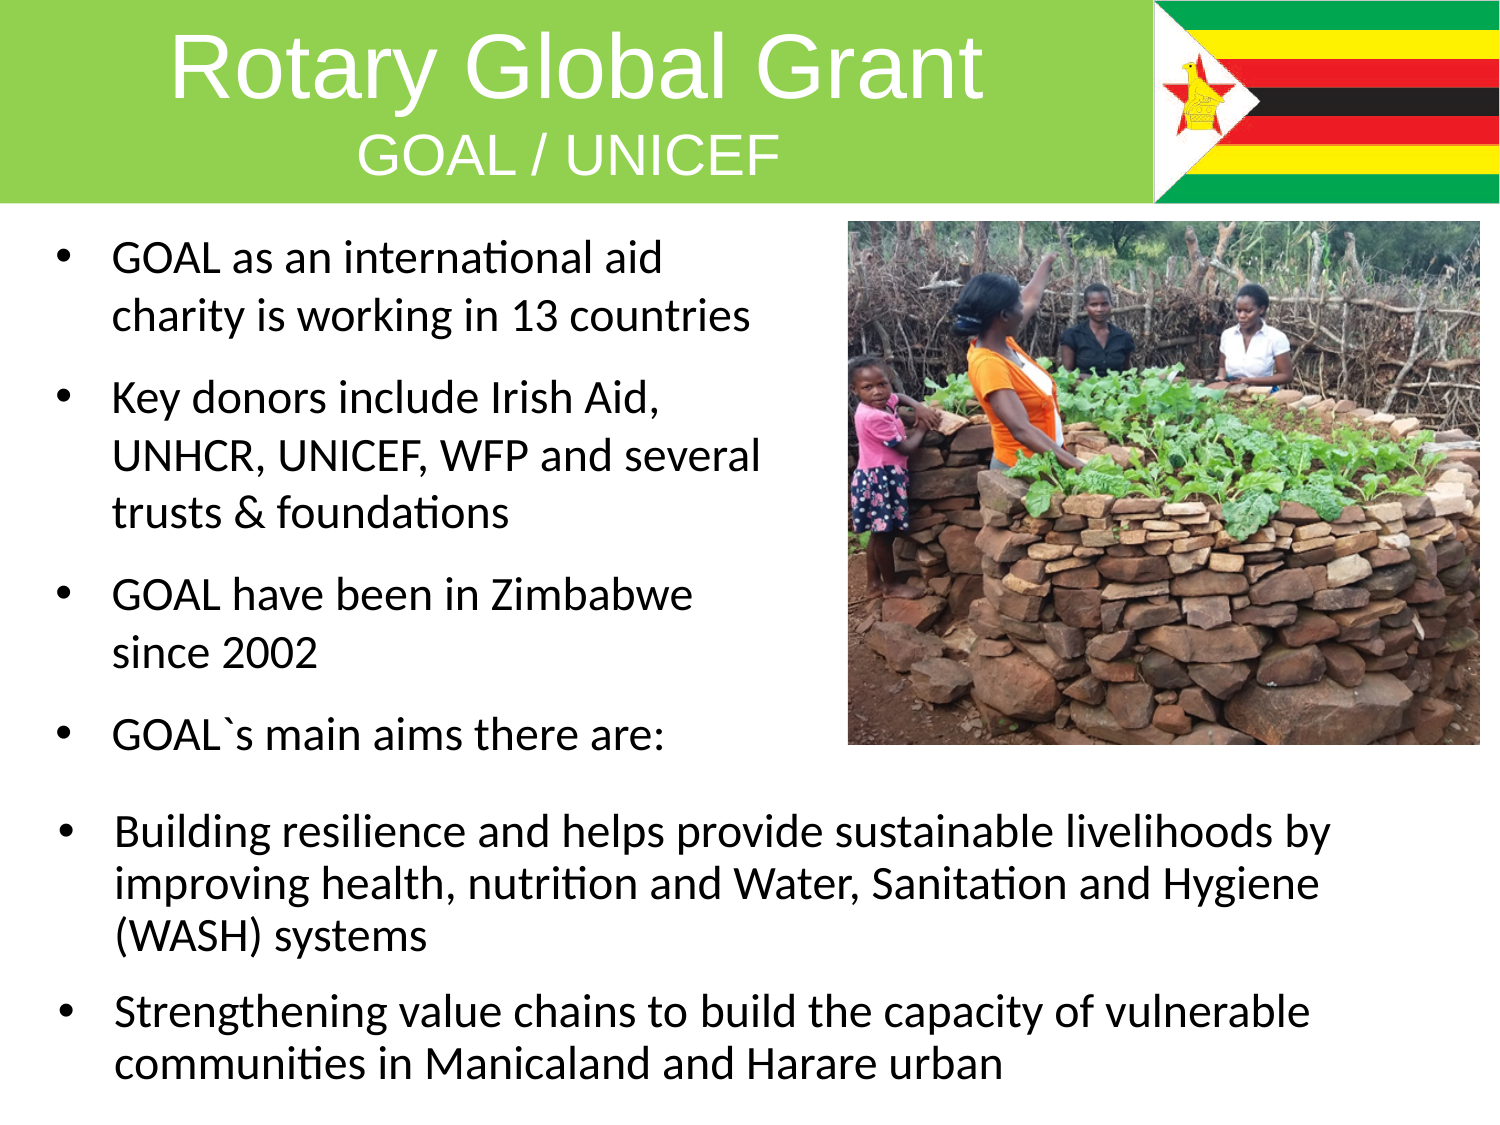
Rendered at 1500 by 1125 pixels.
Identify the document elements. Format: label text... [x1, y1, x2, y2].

text_box [0, 0, 1153, 204]
picture [1153, 0, 1500, 204]
text_box Building resilience and helps provide sustainable livelihoods by improving health, nutrition and Water, Sanitation and Hygiene (WASH) systems Strengthening value chains to build the capacity of vulnerable communities in Manicaland and Harare urban [0, 799, 1388, 1092]
list GOAL as an international aid charity is working in 13 countries Key donors include Irish Aid, UNHCR, UNICEF, WFP and several trusts & foundations GOAL have been in Zimbabwe since 2002 GOAL`s main aims there are: [40, 218, 813, 799]
text_box Rotary Global Grant GOAL / UNICEF [81, 0, 1072, 195]
picture [847, 221, 1480, 745]
